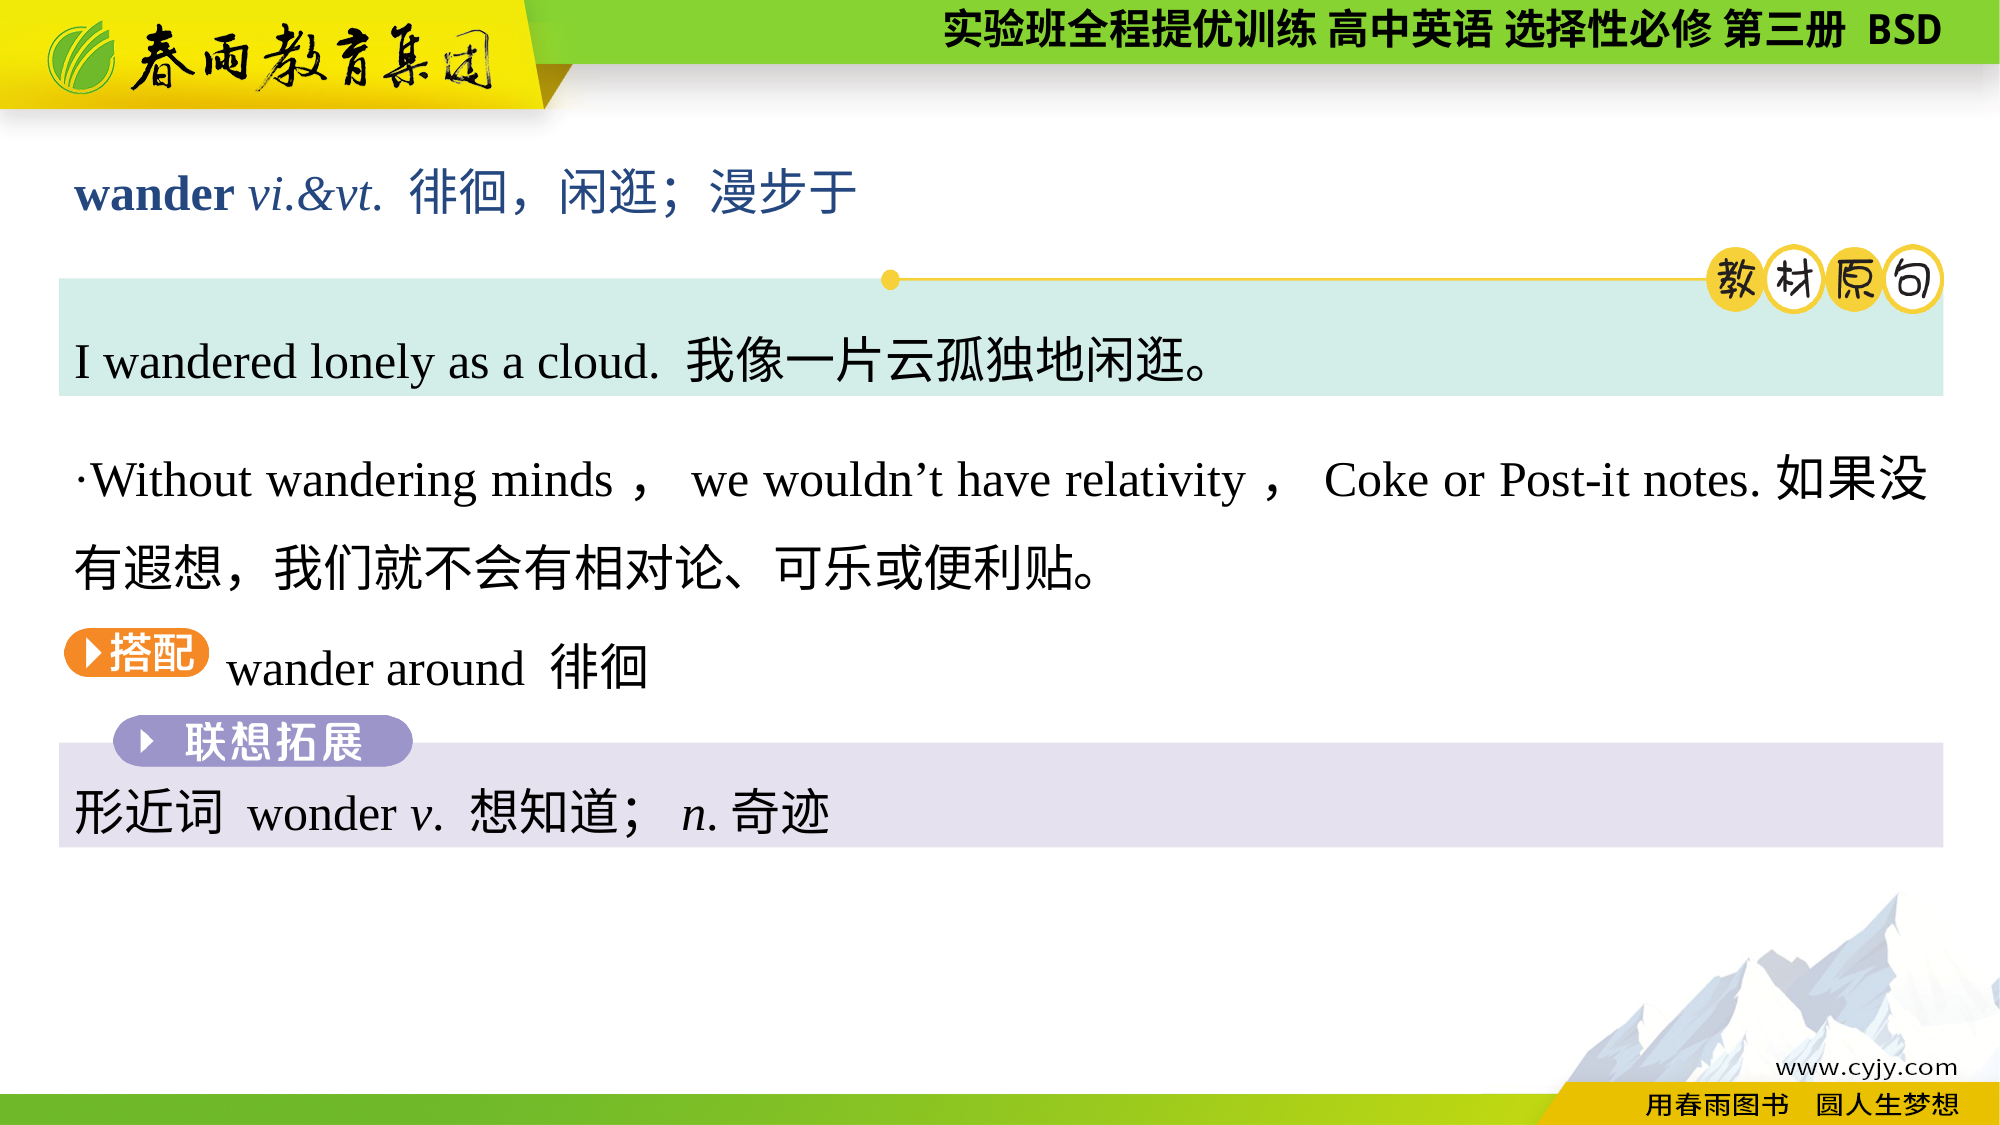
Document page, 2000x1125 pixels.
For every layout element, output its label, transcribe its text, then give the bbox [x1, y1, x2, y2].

text_box ·Without wandering minds，we wouldn’t have relativity，Coke or Post-it notes.如果没有遐想，我们就不会有相对论、可乐或便利贴。 [59, 408, 1944, 604]
text_box I wandered lonely as a cloud. 我像一片云孤独地闲逛。 [59, 278, 1944, 396]
picture [0, 0, 2000, 1125]
text_box wander around 徘徊 [64, 597, 1949, 703]
list wander vi.&vt. 徘徊，闲逛；漫步于 [59, 122, 1944, 217]
text_box 形近词 wonder v. 想知道；n.奇迹 [59, 742, 1944, 848]
